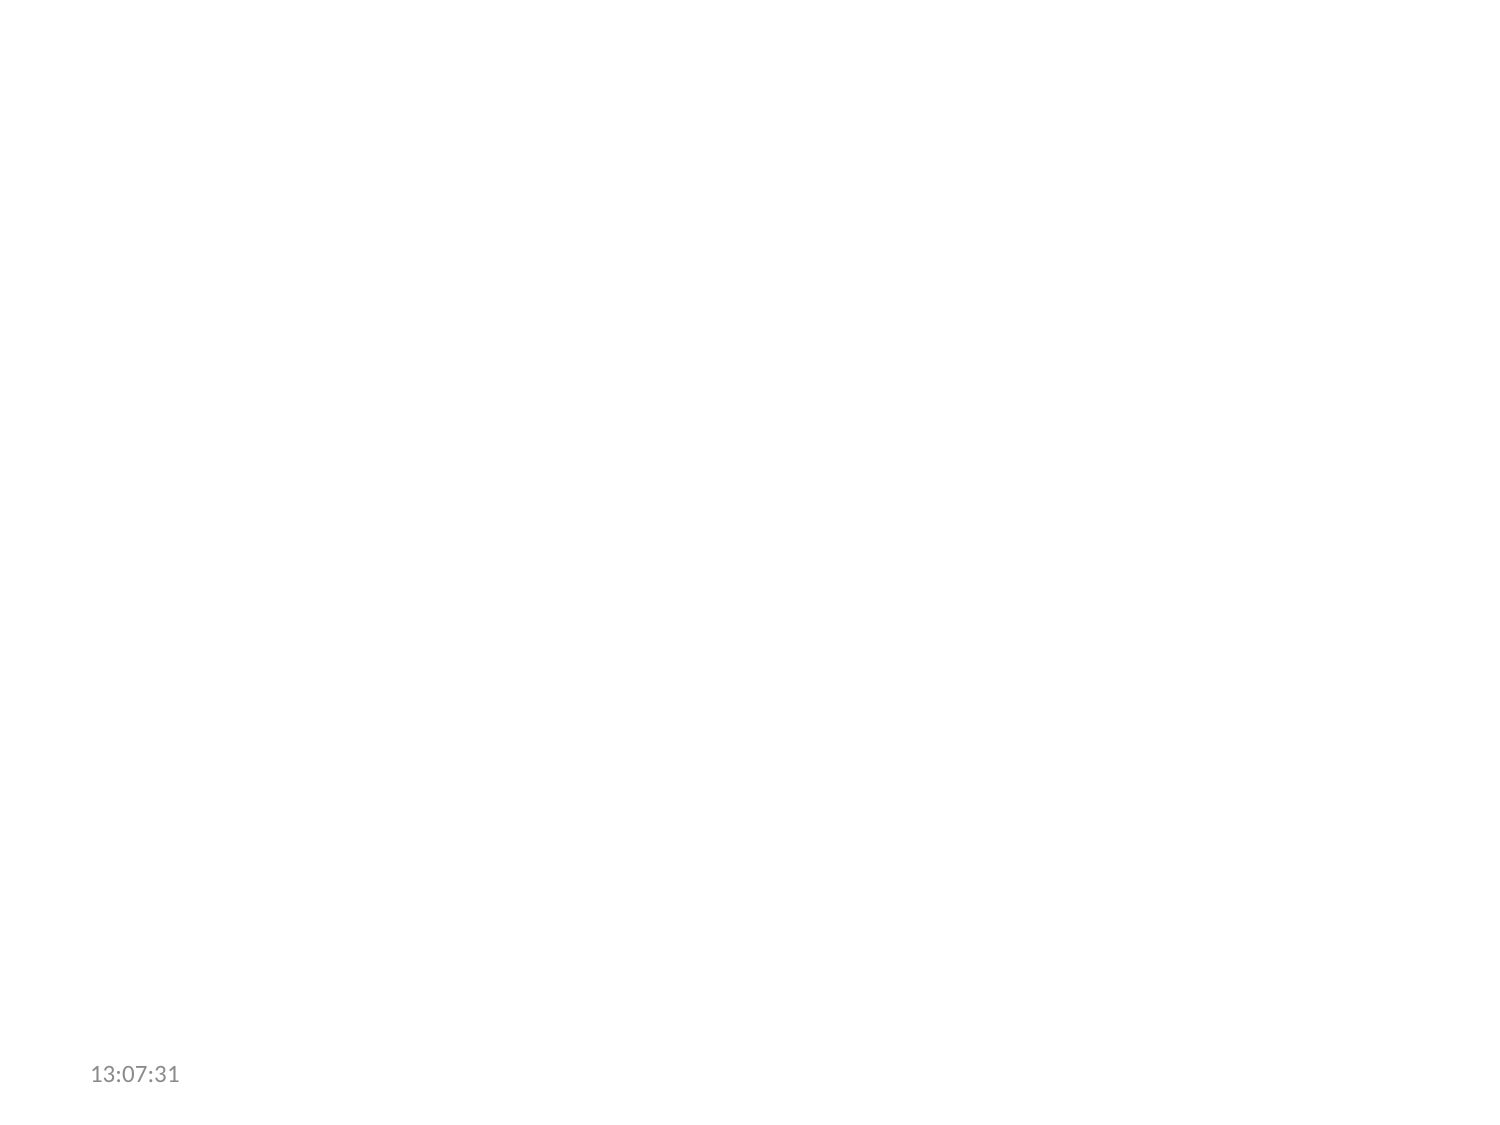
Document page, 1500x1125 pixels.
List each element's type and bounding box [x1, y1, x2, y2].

slide_number [75, 1042, 425, 1103]
